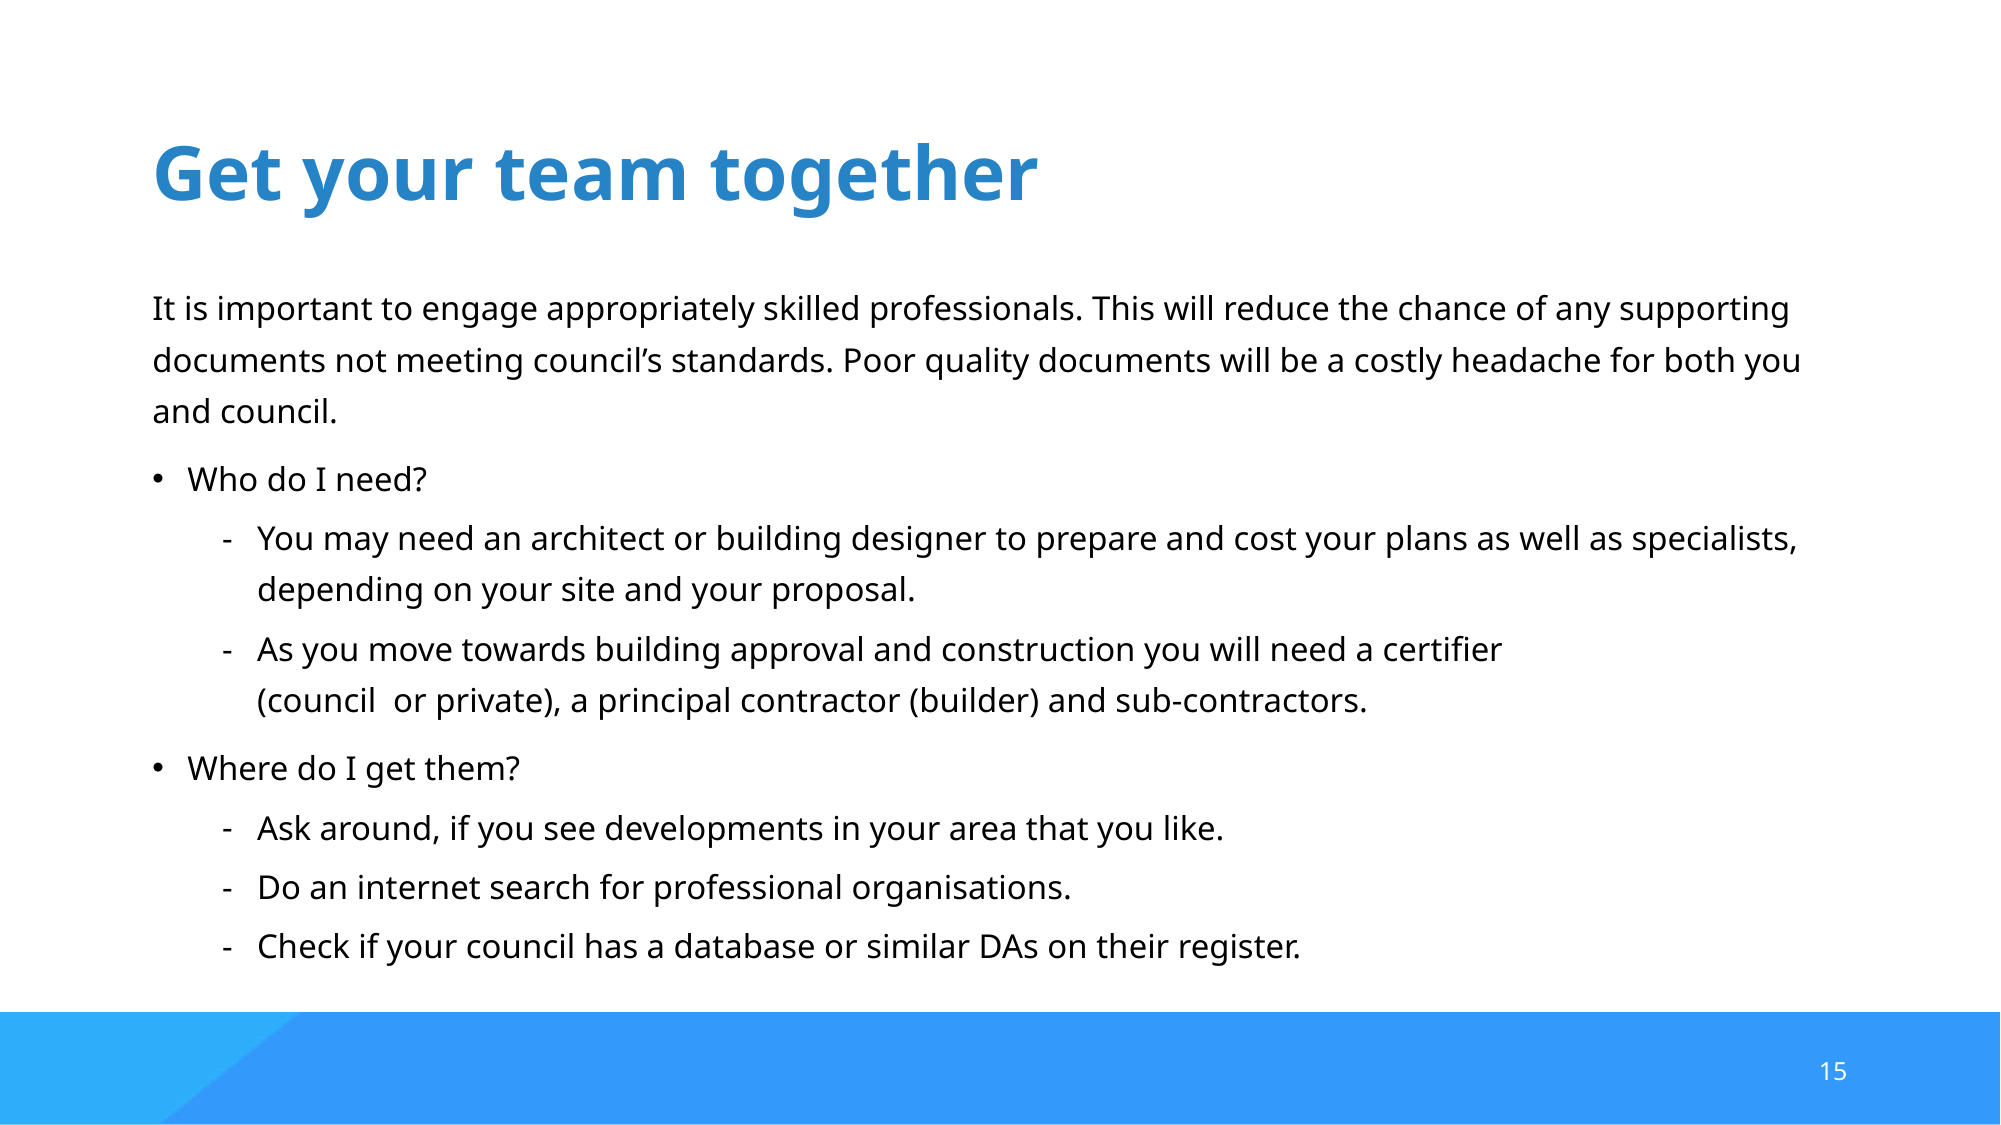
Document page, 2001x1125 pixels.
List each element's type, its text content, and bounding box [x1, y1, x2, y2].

list It is important to engage appropriately skilled professionals. This will reduce the chance of any supporting documents not meeting council’s standards. Poor quality documents will be a costly headache for both you and council. Who do I need? You may need an architect or building designer to prepare and cost your plans as well as specialists, depending on your site and your proposal. As you move towards building approval and construction you will need a certifier (council or private), a principal contractor (builder) and sub-contractors. Where do I get them? Ask around, if you see developments in your area that you like. Do an internet search for professional organisations. Check if your council has a database or similar DAs on their register. [137, 268, 1863, 977]
picture [0, 1012, 2000, 1125]
title Get your team together [137, 28, 1863, 247]
slide_number 15 [1412, 1042, 1863, 1103]
